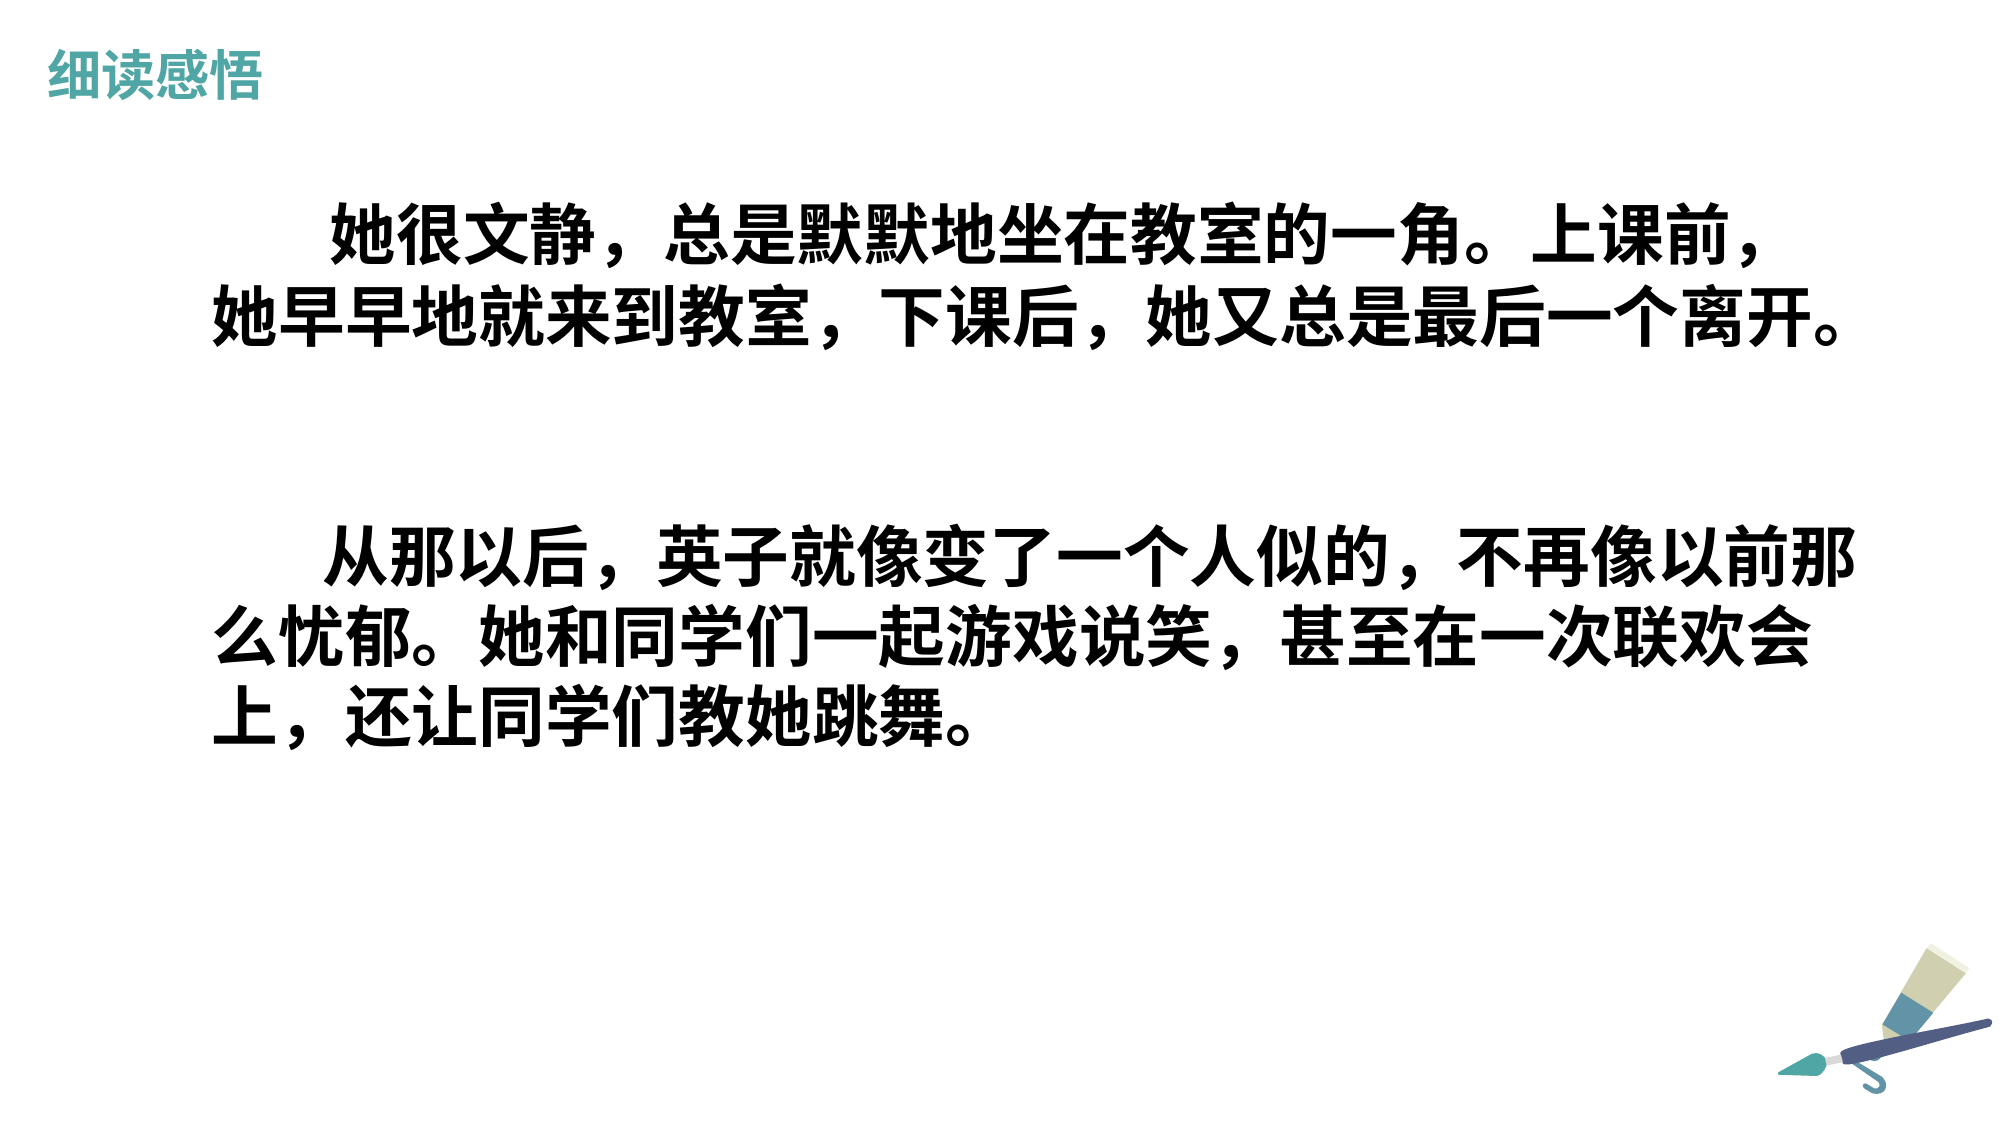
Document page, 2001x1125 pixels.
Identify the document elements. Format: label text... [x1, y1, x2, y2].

text_box 她很文静，总是默默地坐在教室的一角。上课前，她早早地就来到教室，下课后，她又总是最后一个离开。 从那以后，英子就像变了一个人似的，不再像以前那么忧郁。她和同学们一起游戏说笑，甚至在一次联欢会上，还让同学们教她跳舞。 [196, 177, 1922, 842]
text_box 细读感悟 [32, 33, 347, 114]
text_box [1811, 945, 1974, 1125]
